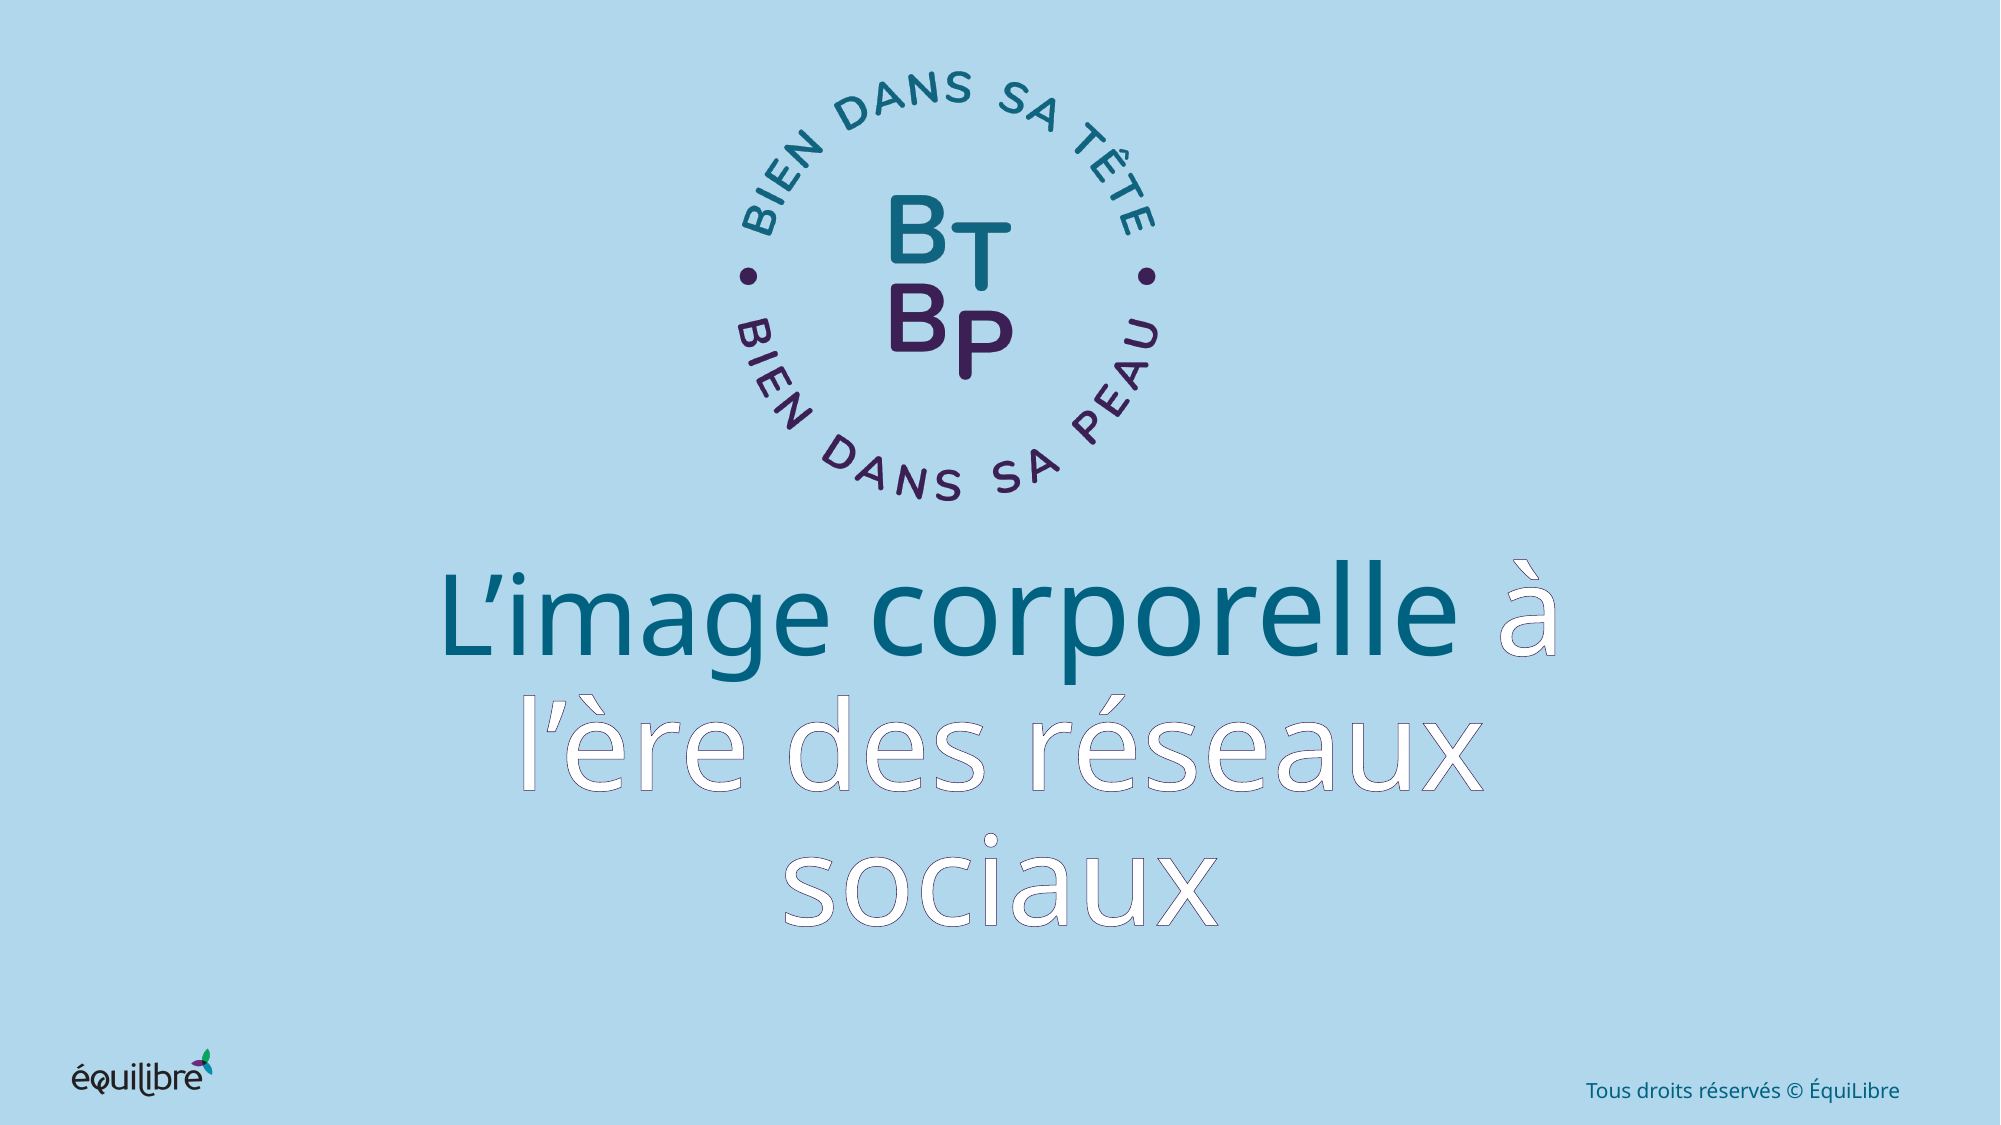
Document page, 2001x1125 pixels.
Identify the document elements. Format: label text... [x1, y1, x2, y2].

picture [63, 1036, 221, 1125]
picture [489, 0, 1406, 744]
text_box L’image corporelle à l’ère des réseaux sociaux [357, 487, 1643, 960]
